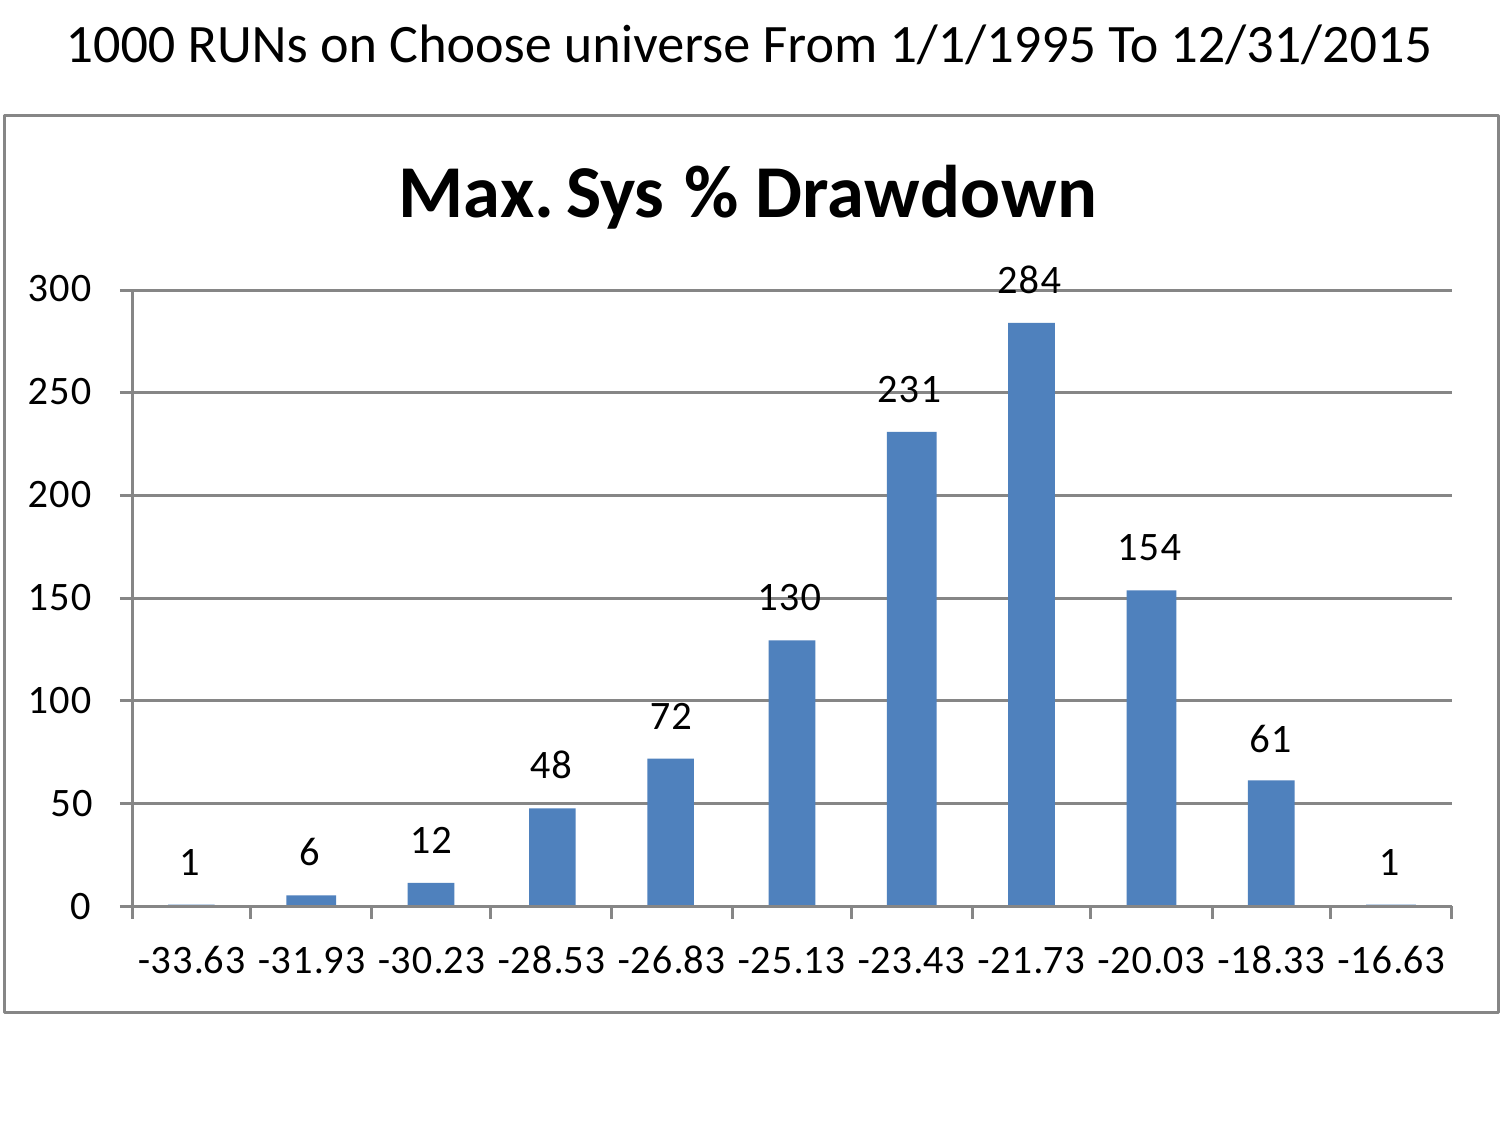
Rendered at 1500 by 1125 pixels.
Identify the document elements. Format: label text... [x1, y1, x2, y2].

text_box 1000 RUNs on Choose universe From 1/1/1995 To 12/31/2015 [0, 0, 1500, 81]
picture [0, 110, 1500, 1014]
